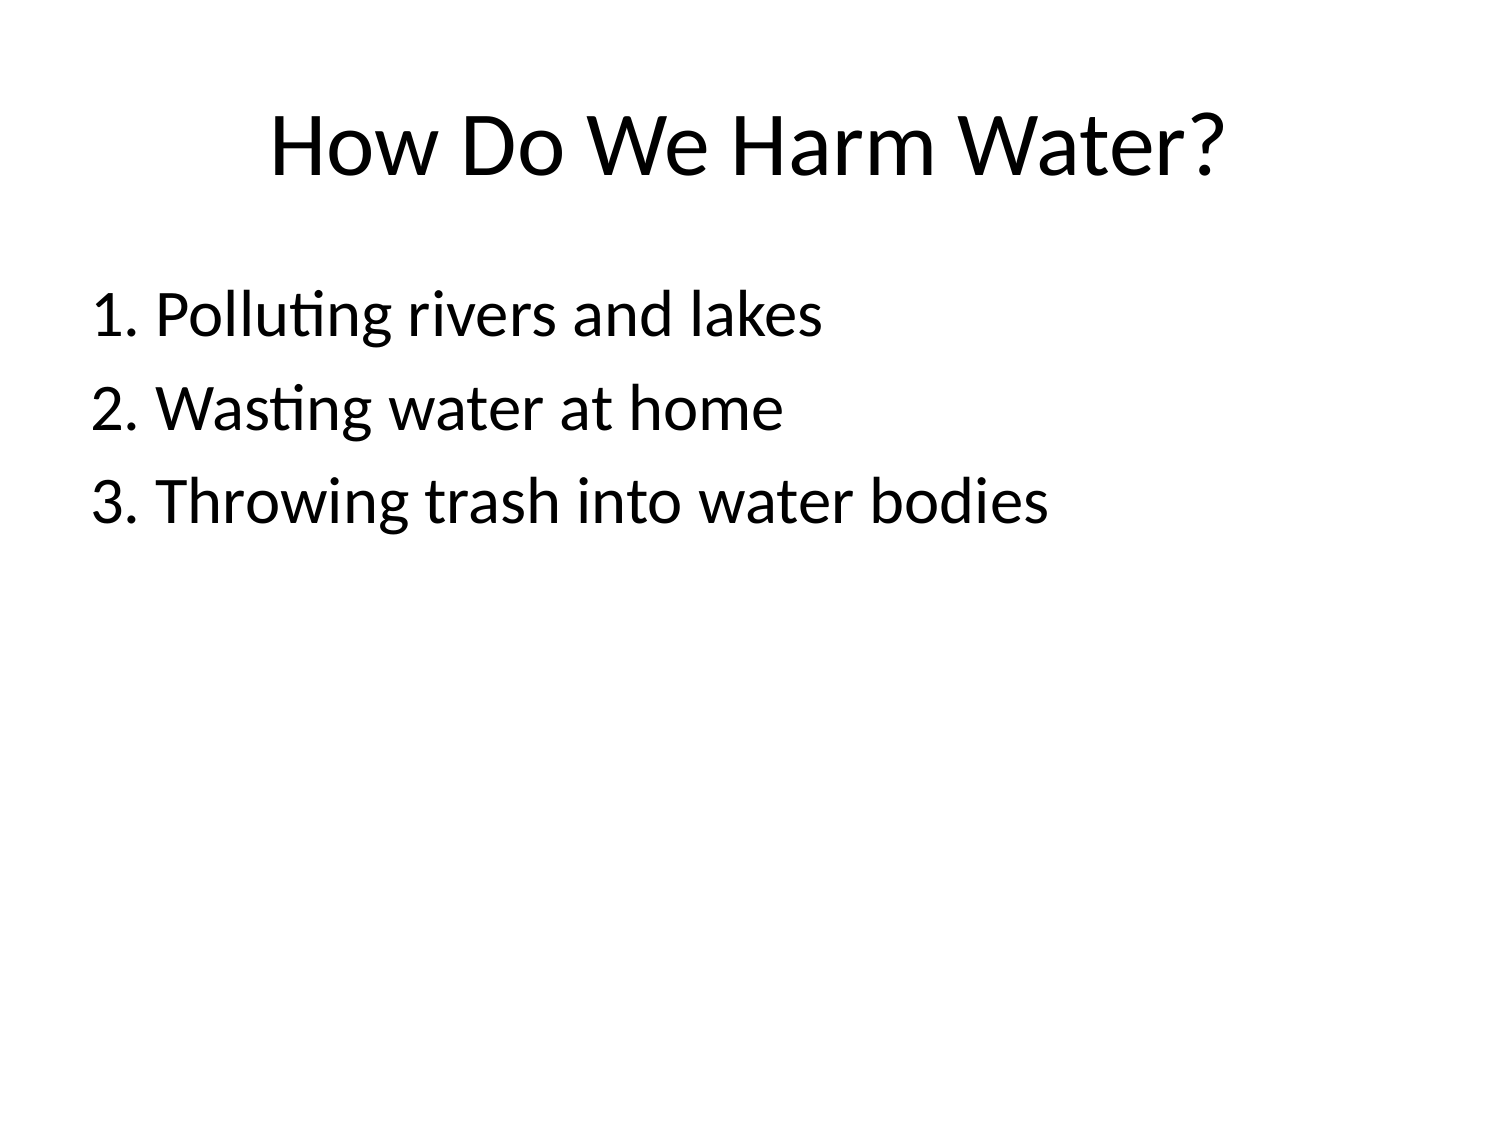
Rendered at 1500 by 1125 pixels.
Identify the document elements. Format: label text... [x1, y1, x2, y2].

title How Do We Harm Water? [75, 45, 1425, 233]
list 1. Polluting rivers and lakes 2. Wasting water at home 3. Throwing trash into water bodies [75, 262, 1425, 1005]
